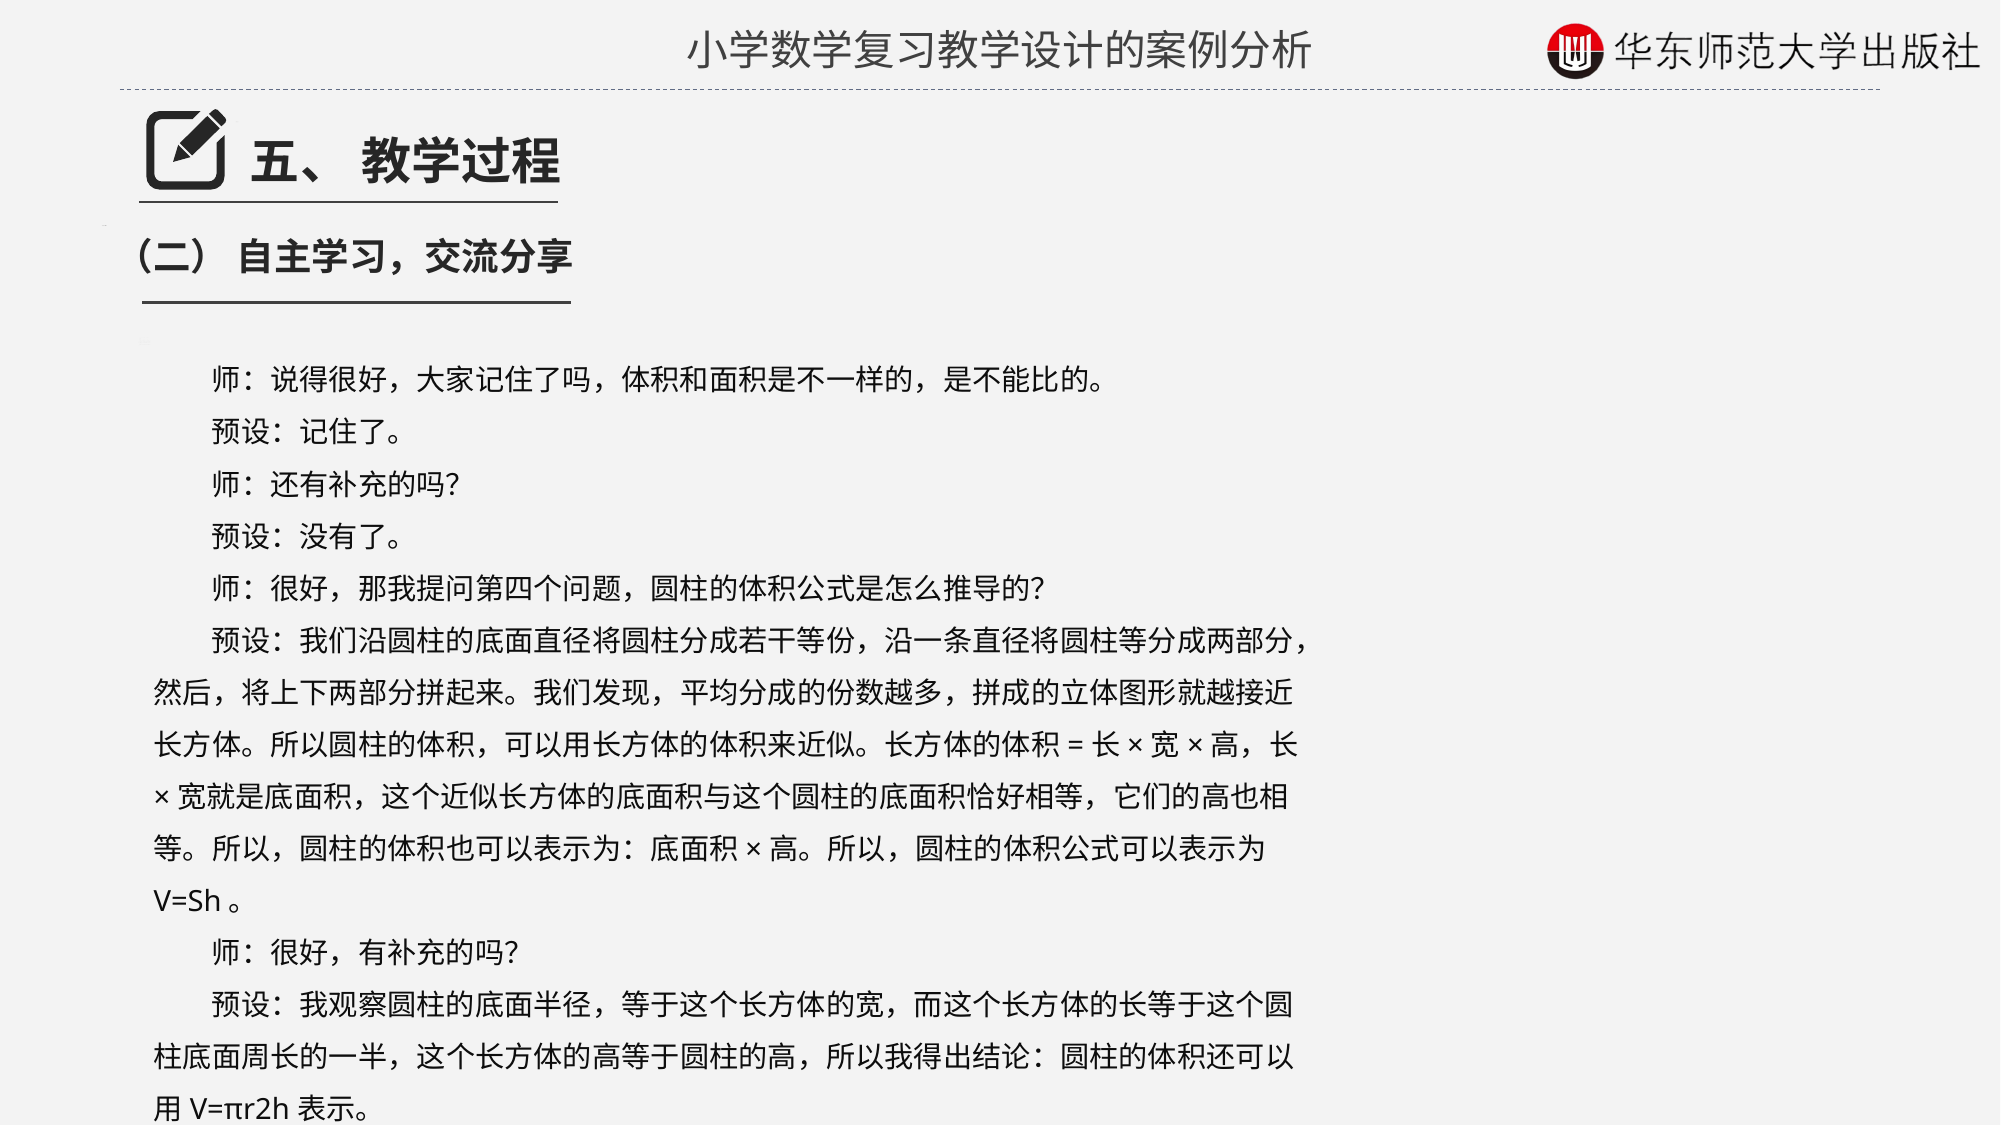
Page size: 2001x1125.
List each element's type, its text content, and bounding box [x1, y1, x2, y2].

text_box 师：说得很好，大家记住了吗，体积和面积是不一样的，是不能比的。 预设：记住了。 师：还有补充的吗？ 预设：没有了。 师：很好，那我提问第四个问题，圆柱的体积公式是怎么推导的？ 预设：我们沿圆柱的底面直径将圆柱分成若干等份，沿一条直径将圆柱等分成两部分，然后，将上下两部分拼起来。我们发现，平均分成的份数越多，拼成的立体图形就越接近长方体。所以圆柱的体积，可以用长方体的体积来近似。长方体的体积=长×宽×高，长×宽就是底面积，这个近似长方体的底面积与这个圆柱的底面积恰好相等，它们的高也相等。所以，圆柱的体积也可以表示为：底面积×高。所以，圆柱的体积公式可以表示为V=Sh。 师：很好，有补充的吗？ 预设：我观察圆柱的底面半径，等于这个长方体的宽，而这个长方体的长等于这个圆柱底面周长的一半，这个长方体的高等于圆柱的高，所以我得出结论：圆柱的体积还可以用V=πr2h表示。 [138, 337, 1320, 1125]
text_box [1536, 13, 1989, 83]
text_box 五、 教学过程 [235, 121, 1147, 197]
text_box [146, 111, 225, 190]
text_box 小学数学复习教学设计的案例分析 [680, 23, 1320, 74]
text_box [208, 109, 227, 127]
text_box （二） 自主学习，交流分享 [101, 225, 692, 286]
